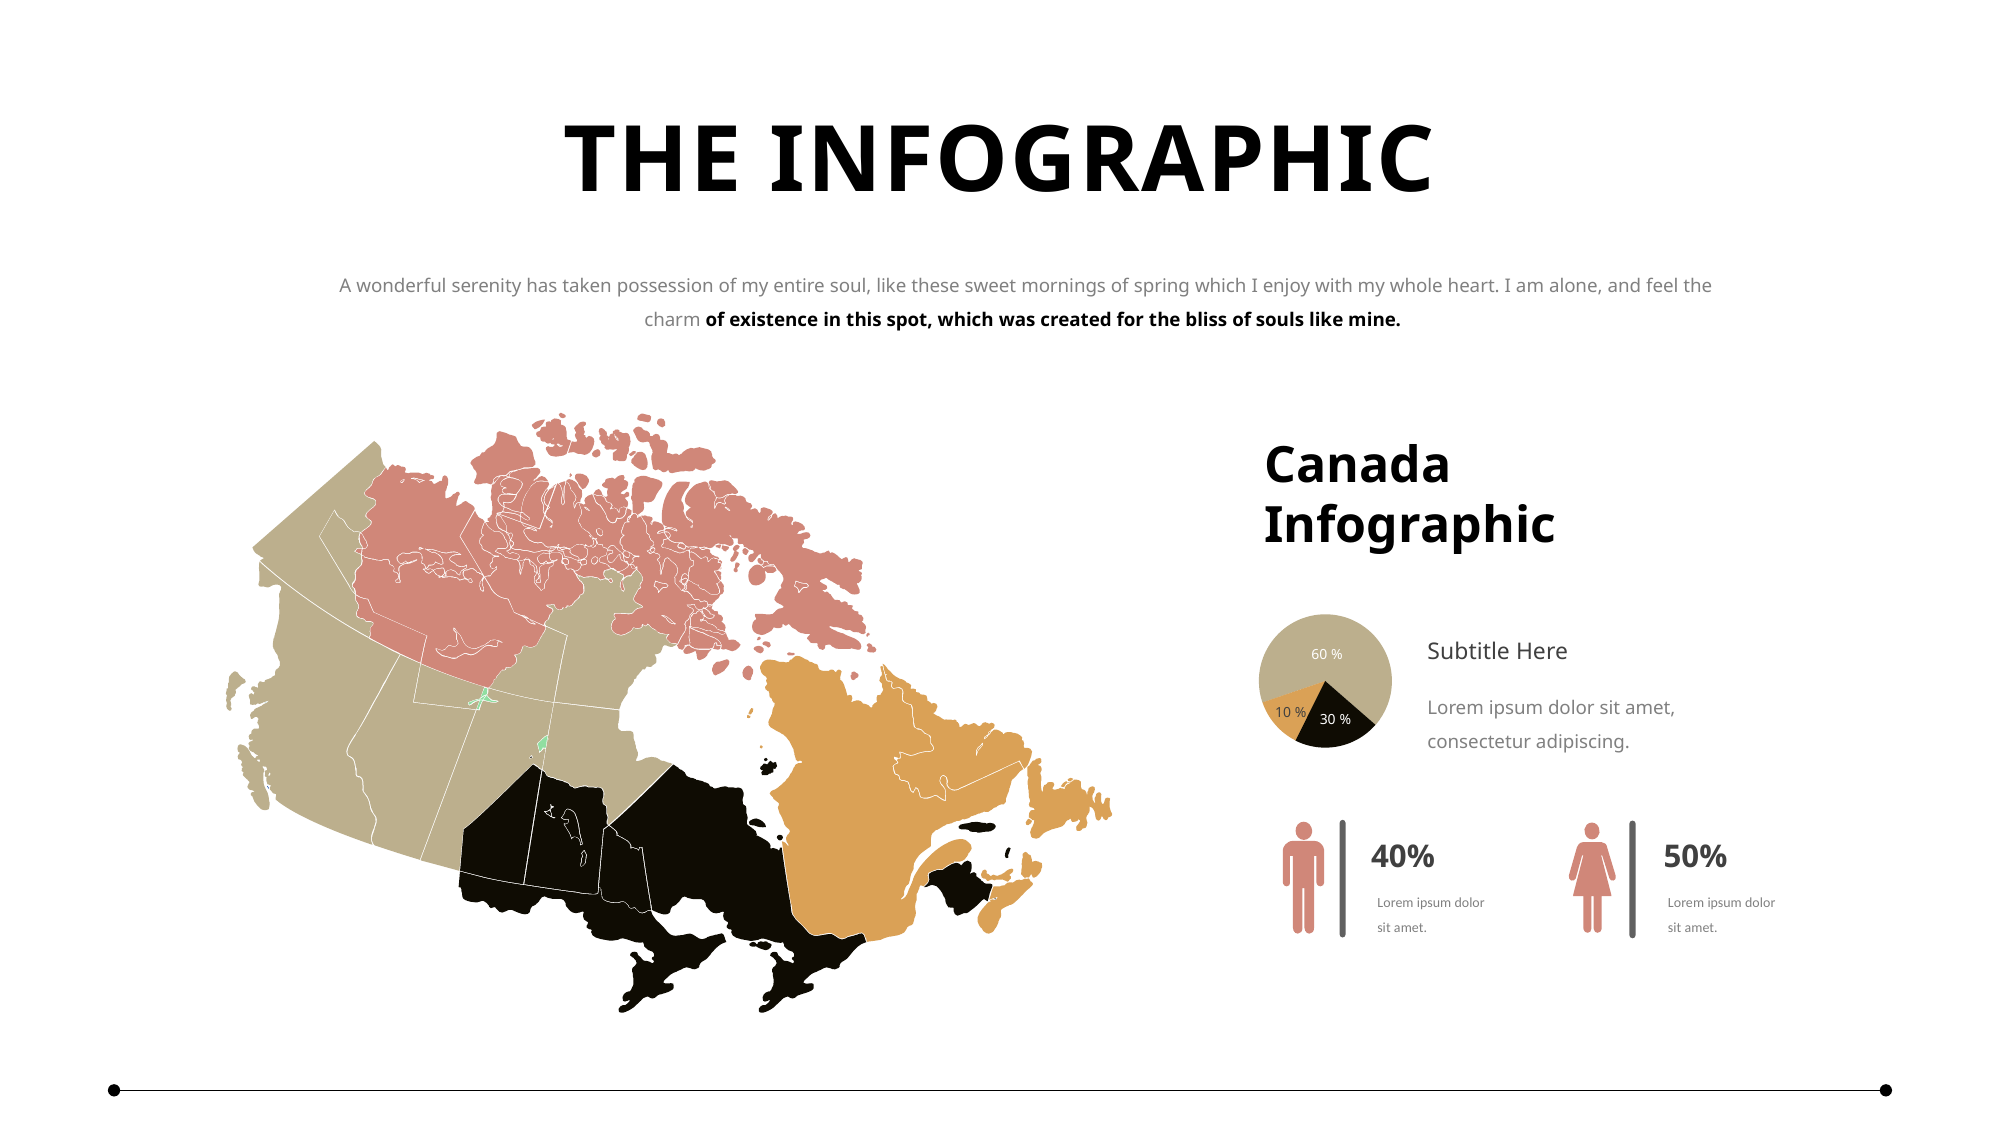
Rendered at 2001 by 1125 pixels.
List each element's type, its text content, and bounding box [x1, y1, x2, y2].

text_box 50% [1648, 829, 1759, 882]
text_box Lorem ipsum dolor sit amet, consectetur adipiscing. [1412, 677, 1755, 760]
text_box Canada Infographic [1249, 424, 1739, 560]
text_box A wonderful serenity has taken possession of my entire soul, like these sweet mornings of spring which I enjoy with my whole heart. I am alone, and feel the charm of existence in this spot, which was created for the bliss of souls like mine. [314, 255, 1736, 338]
text_box Lorem ipsum dolor sit amet. [1362, 877, 1513, 943]
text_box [1282, 820, 1325, 934]
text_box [1568, 821, 1616, 933]
text_box 40% [1356, 829, 1467, 882]
text_box [1339, 819, 1346, 938]
text_box [1629, 820, 1636, 939]
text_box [225, 412, 1113, 1013]
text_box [1253, 614, 1392, 748]
text_box Lorem ipsum dolor sit amet. [1653, 877, 1804, 943]
text_box THE INFOGRAPHIC [548, 92, 1452, 217]
text_box Subtitle Here [1412, 629, 1675, 672]
